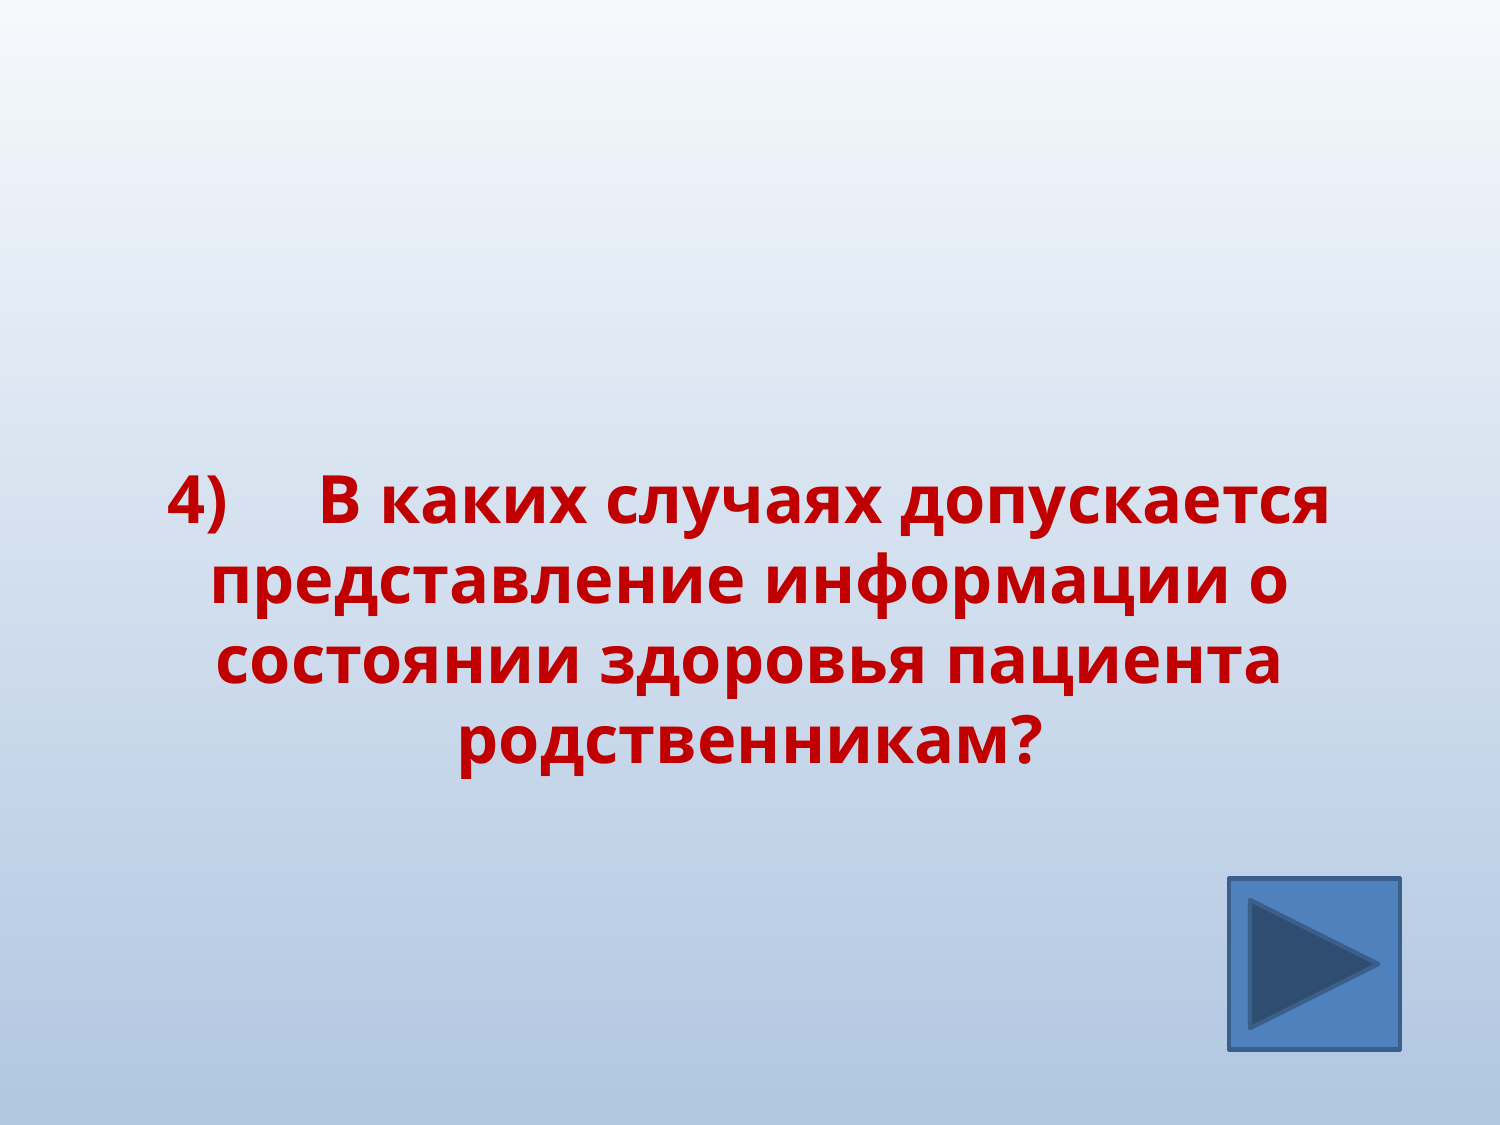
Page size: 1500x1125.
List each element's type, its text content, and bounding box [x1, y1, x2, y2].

list 4) В каких случаях допускается представление информации о состоянии здоровья пациента родственникам? [75, 262, 1425, 1005]
text_box [1227, 876, 1402, 1052]
